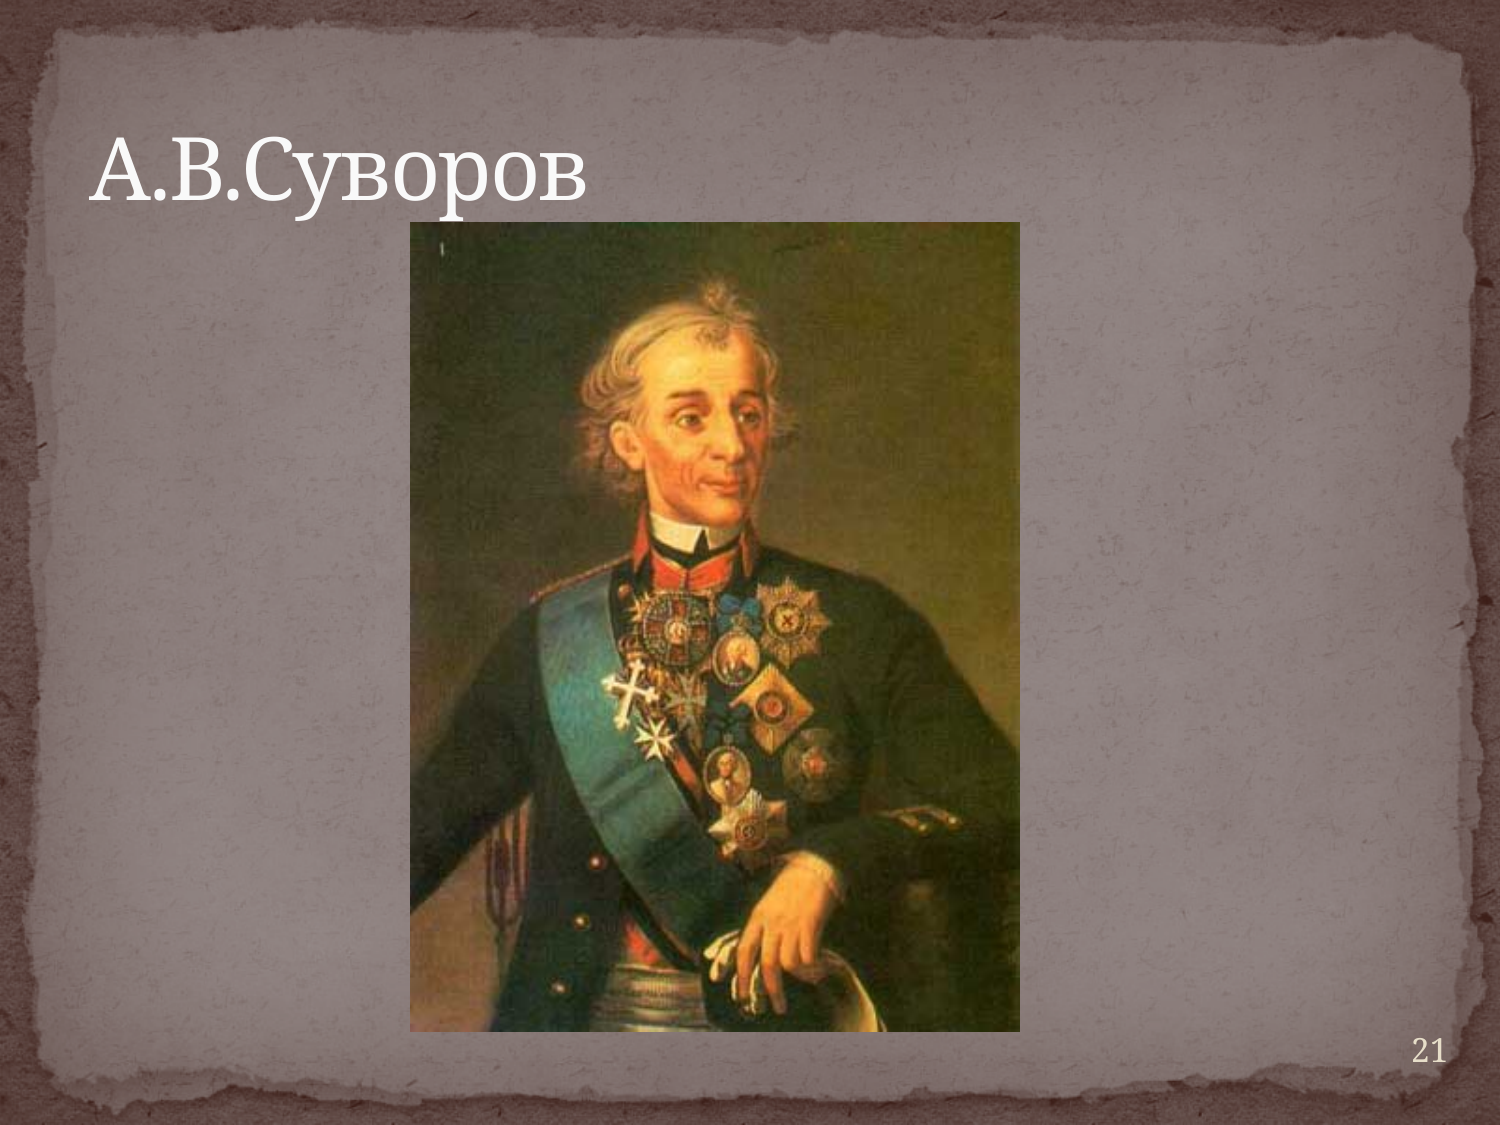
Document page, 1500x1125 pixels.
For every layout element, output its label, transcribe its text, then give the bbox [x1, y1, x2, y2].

title А.В.Суворов [74, 24, 1425, 225]
slide_number 21 [1379, 1014, 1480, 1089]
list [413, 225, 1019, 1031]
